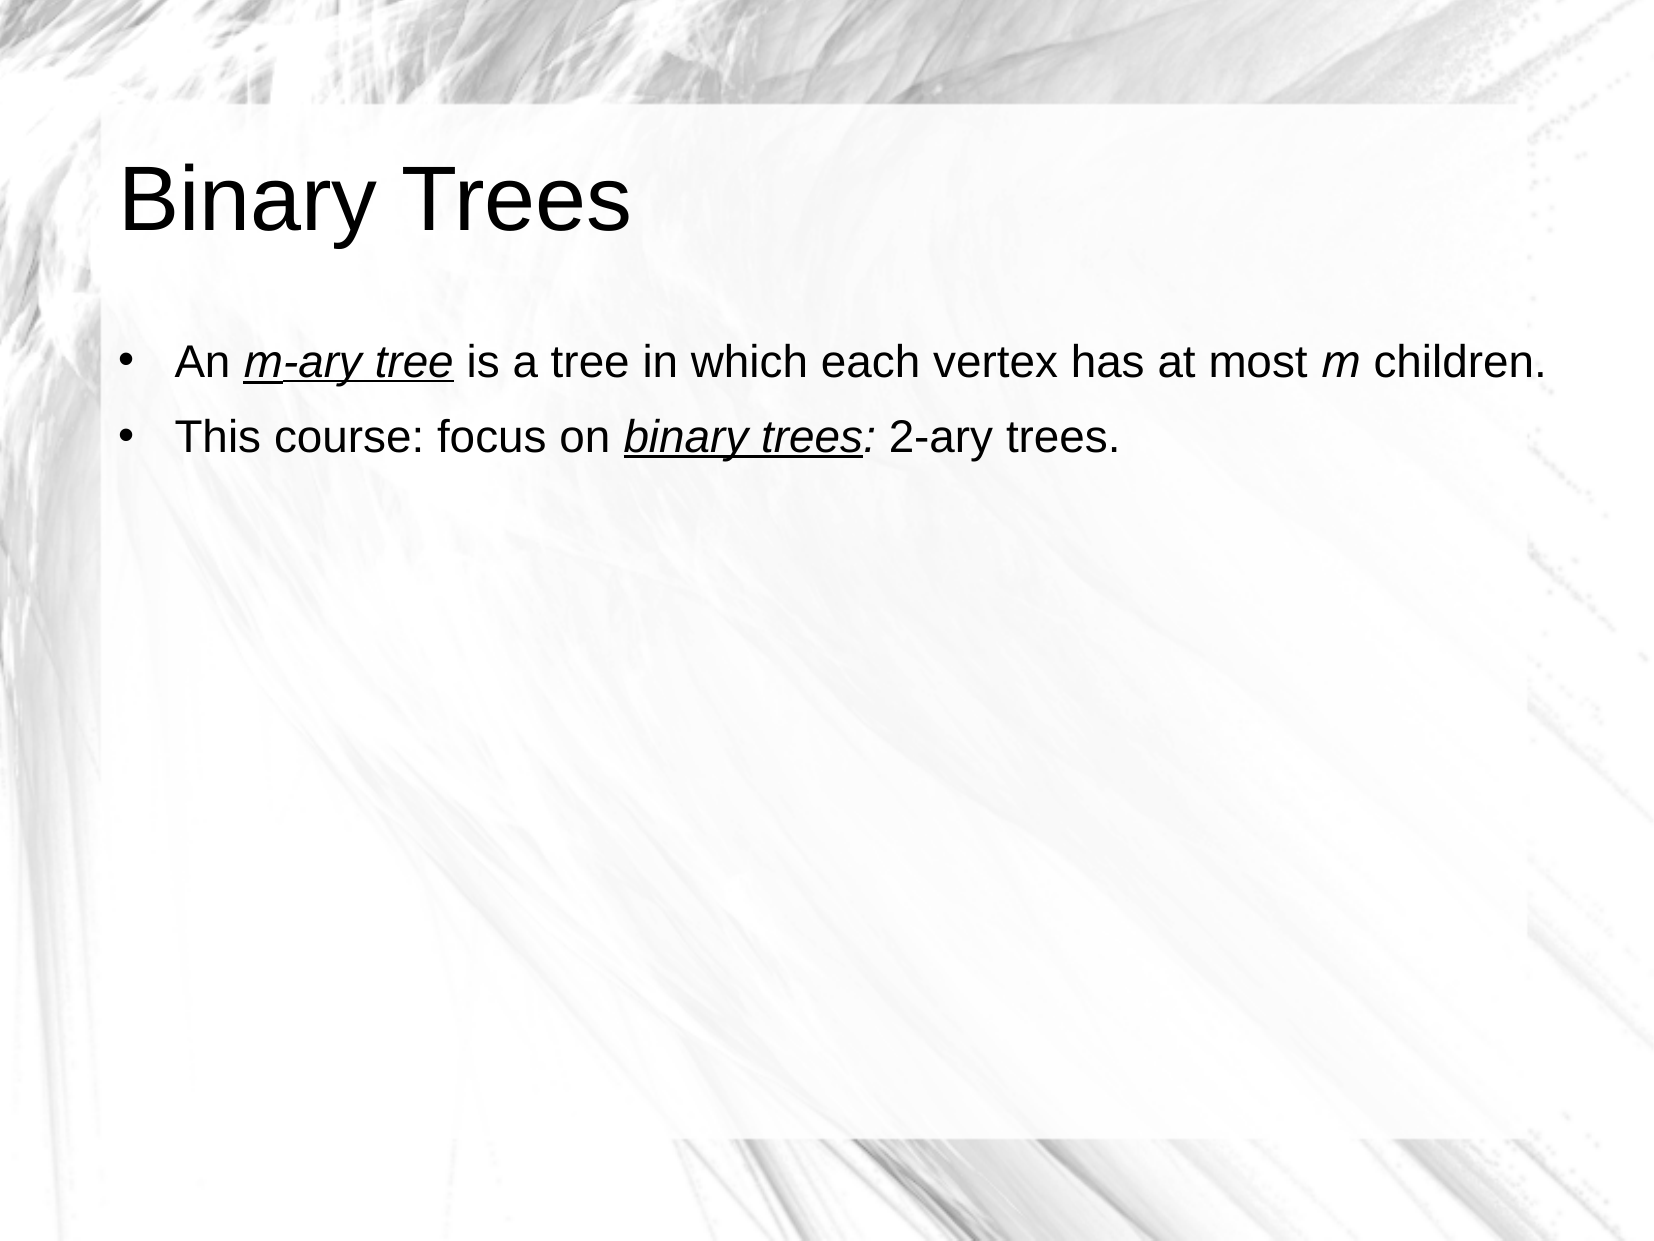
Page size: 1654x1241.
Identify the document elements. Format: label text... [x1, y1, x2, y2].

list An m-ary tree is a tree in which each vertex has at most m children. This course: focus on binary trees: 2-ary trees. [118, 319, 1571, 1109]
picture [0, 0, 1654, 1241]
title Binary Trees [118, 93, 1506, 299]
